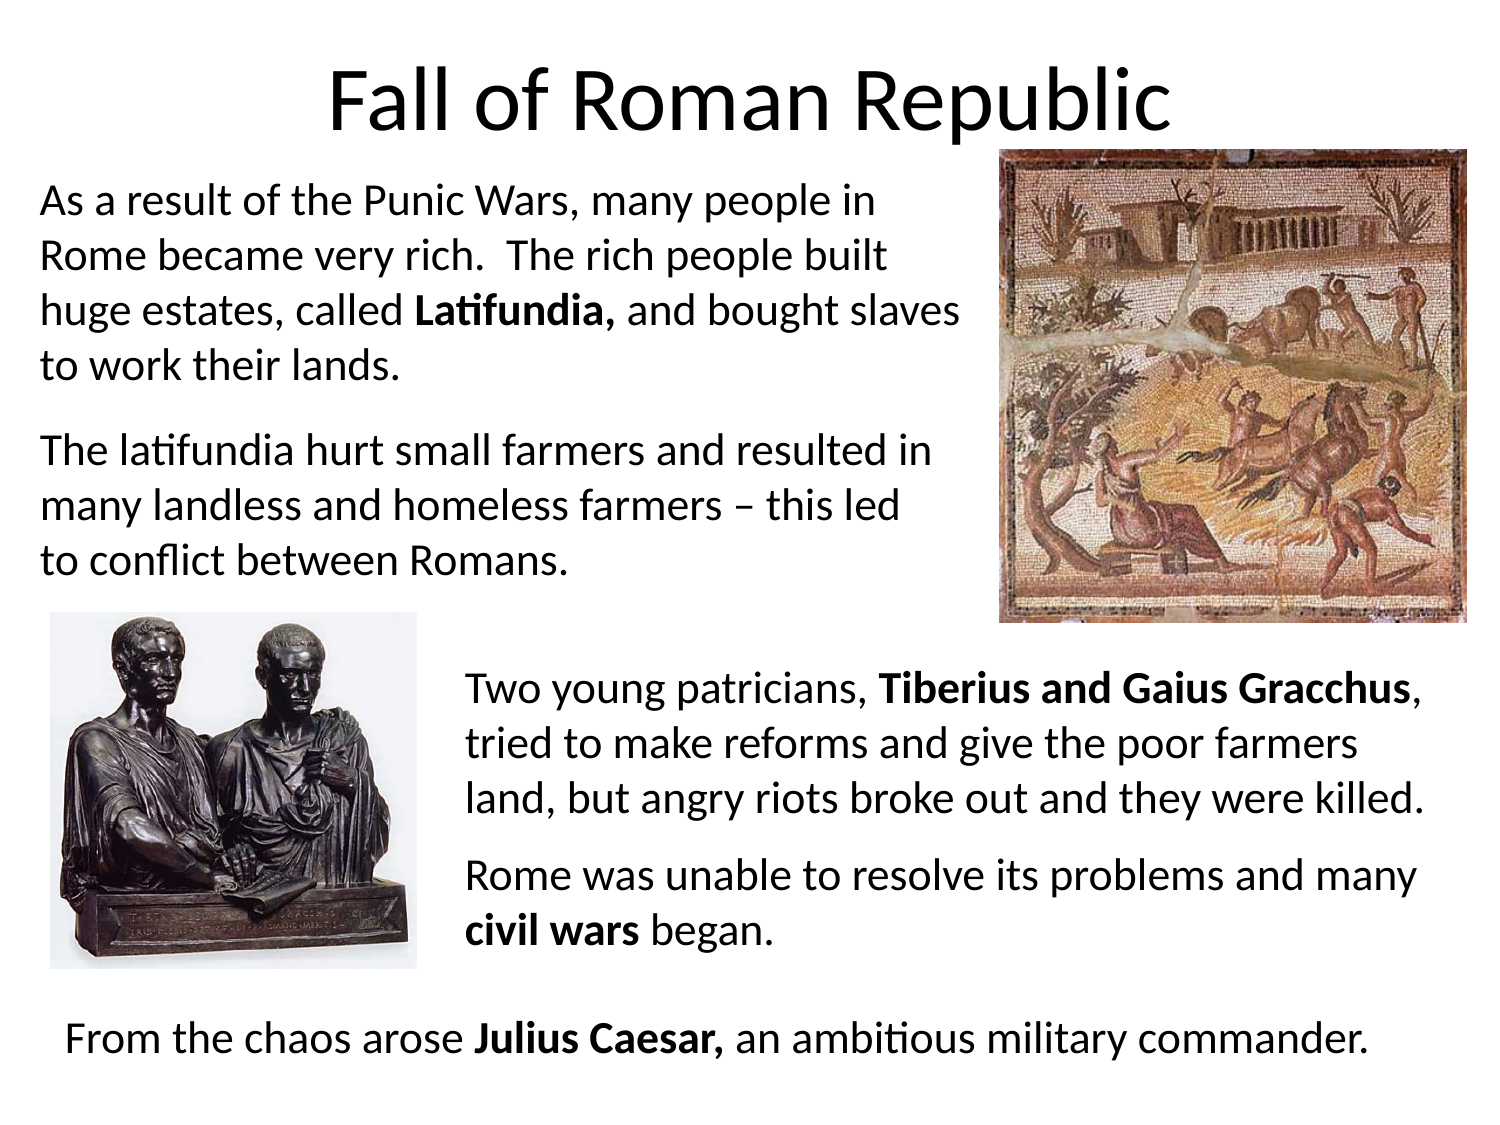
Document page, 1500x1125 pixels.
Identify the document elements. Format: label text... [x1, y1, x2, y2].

picture [49, 612, 417, 970]
text_box From the chaos arose Julius Caesar, an ambitious military commander. [49, 999, 1475, 1070]
text_box Rome was unable to resolve its problems and many civil wars began. [449, 837, 1438, 963]
text_box As a result of the Punic Wars, many people in Rome became very rich. The rich people built huge estates, called Latifundia, and bought slaves to work their lands. [24, 162, 994, 398]
title Fall of Roman Republic [75, 0, 1425, 162]
text_box Two young patricians, Tiberius and Gaius Gracchus, tried to make reforms and give the poor farmers land, but angry riots broke out and they were killed. [450, 650, 1475, 830]
text_box The latifundia hurt small farmers and resulted in many landless and homeless farmers – this led to conflict between Romans. [24, 412, 963, 593]
picture [999, 149, 1467, 623]
